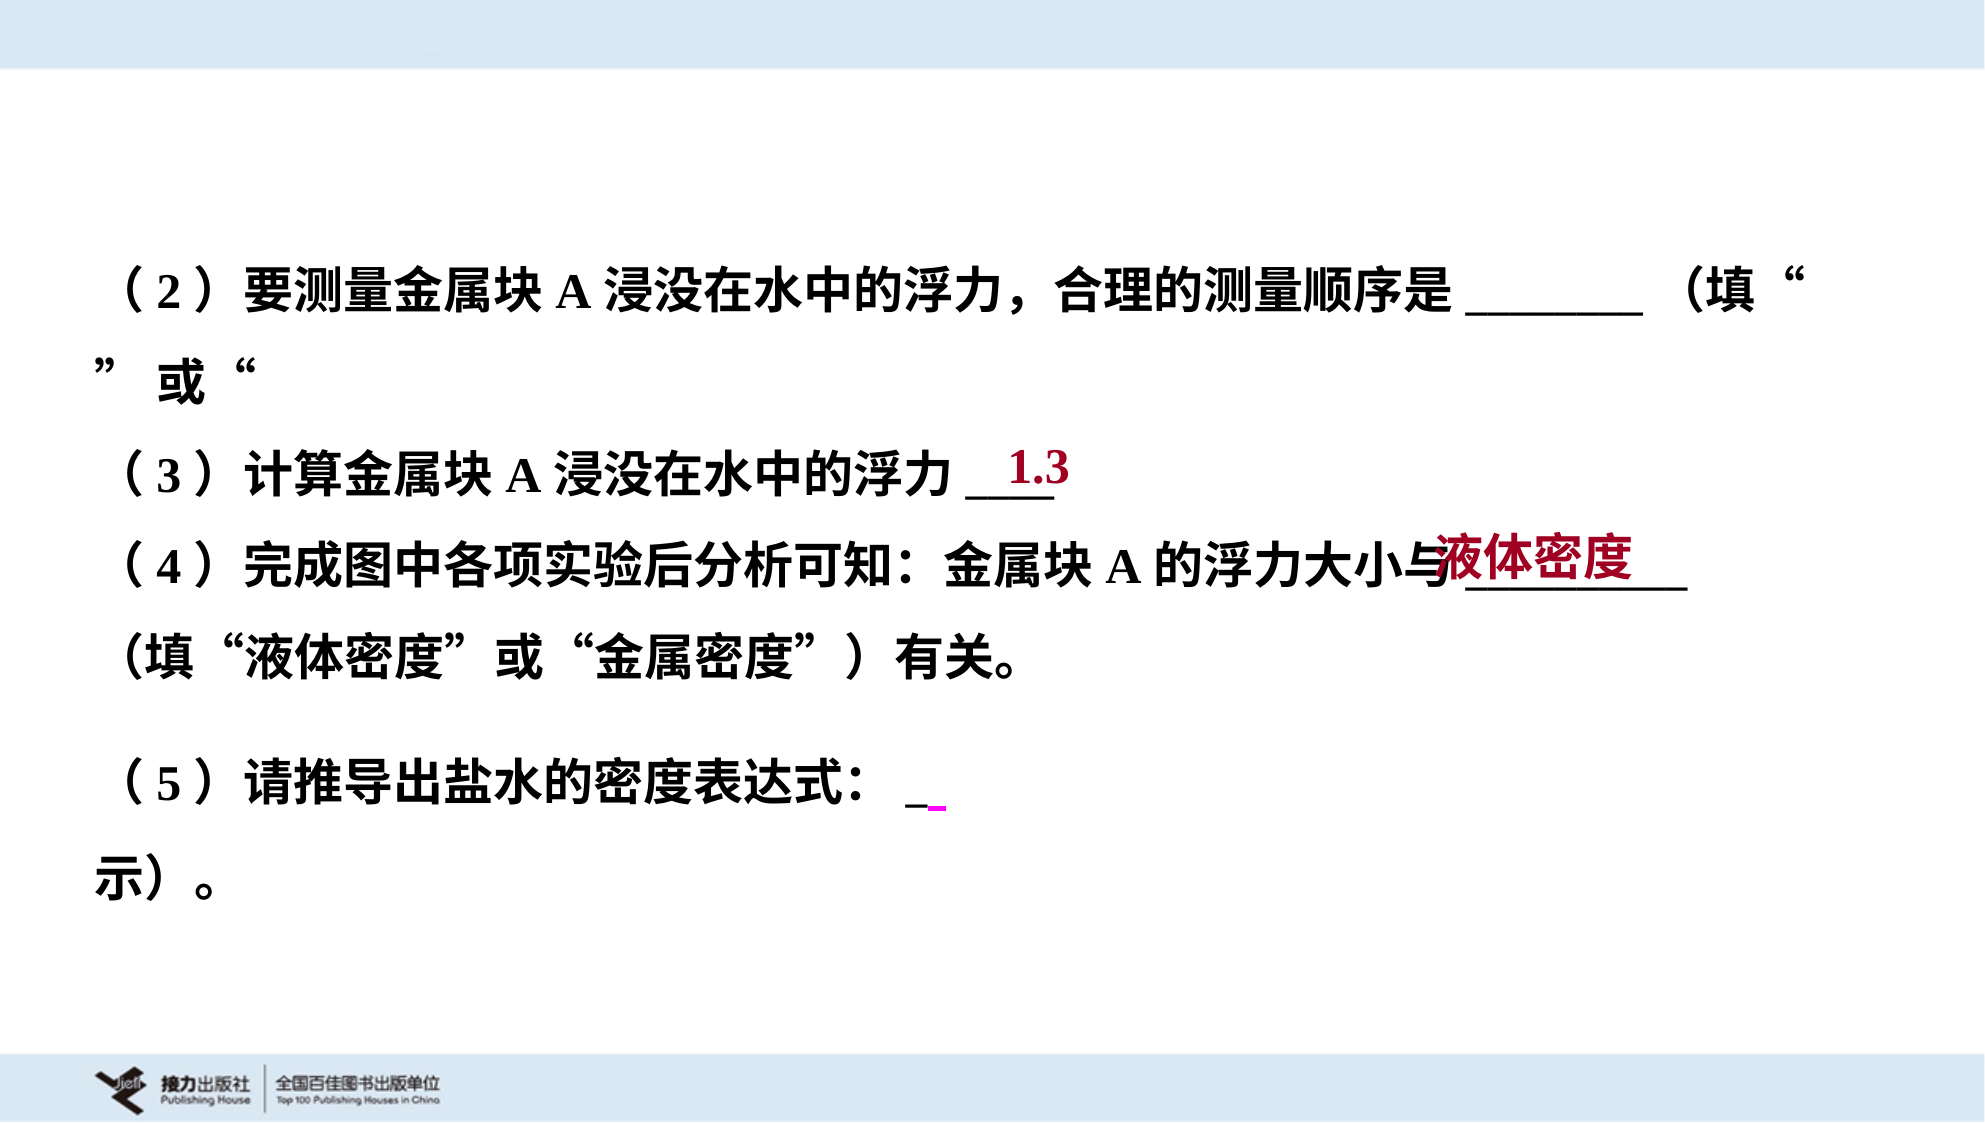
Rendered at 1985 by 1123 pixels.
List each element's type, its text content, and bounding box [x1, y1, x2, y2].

text_box 液体密度 [1414, 497, 1653, 586]
picture [0, 0, 1985, 1122]
text_box 1.3 [989, 406, 1088, 494]
